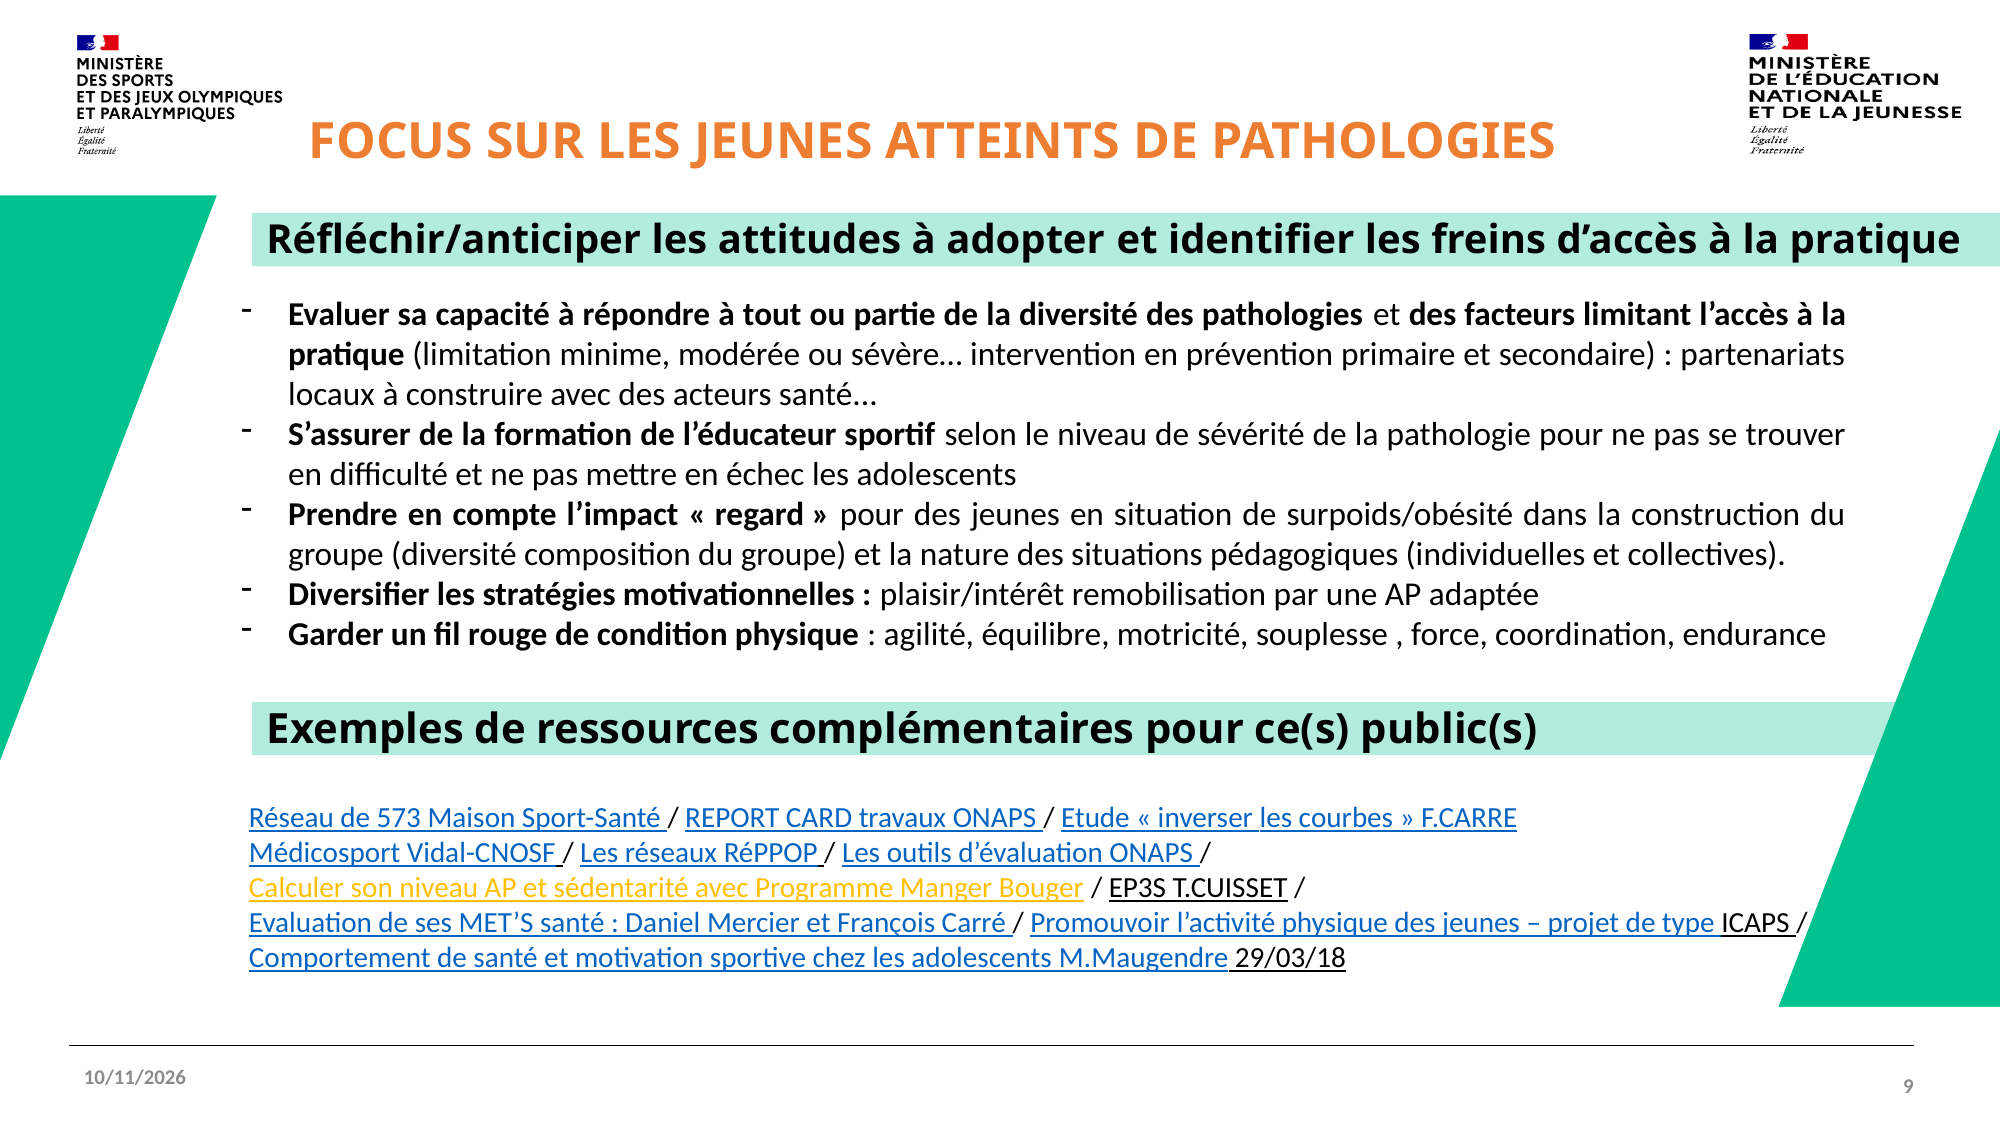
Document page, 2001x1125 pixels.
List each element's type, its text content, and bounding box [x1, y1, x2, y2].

text_box Evaluer sa capacité à répondre à tout ou partie de la diversité des pathologies et des facteurs limitant l’accès à la pratique (limitation minime, modérée ou sévère… intervention en prévention primaire et secondaire) : partenariats locaux à construire avec des acteurs santé... S’assurer de la formation de l’éducateur sportif selon le niveau de sévérité de la pathologie pour ne pas se trouver en difficulté et ne pas mettre en échec les adolescents Prendre en compte l’impact « regard » pour des jeunes en situation de surpoids/obésité dans la construction du groupe (diversité composition du groupe) et la nature des situations pédagogiques (individuelles et collectives). Diversifier les stratégies motivationnelles : plaisir/intérêt remobilisation par une AP adaptée Garder un fil rouge de condition physique : agilité, équilibre, motricité, souplesse , force, coordination, endurance [226, 285, 1862, 660]
text_box Réseau de 573 Maison Sport-Santé / REPORT CARD travaux ONAPS / Etude « inverser les courbes » F.CARRE Médicosport Vidal-CNOSF / Les réseaux RéPPOP / Les outils d’évaluation ONAPS / Calculer son niveau AP et sédentarité avec Programme Manger Bouger / EP3S T.CUISSET / Evaluation de ses MET’S santé : Daniel Mercier et François Carré / Promouvoir l’activité physique des jeunes – projet de type ICAPS / Comportement de santé et motivation sportive chez les adolescents M.Maugendre 29/03/18 [234, 791, 1903, 1071]
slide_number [69, 1046, 519, 1107]
title Focus sur les JEUNES atteints de pathologies [294, 67, 1706, 213]
slide_number 9 [1618, 1046, 1914, 1125]
picture [62, 20, 297, 169]
picture [1749, 34, 1963, 155]
text_box Réfléchir/anticiper les attitudes à adopter et identifier les freins d’accès à la pratique [252, 213, 2000, 267]
text_box Exemples de ressources complémentaires pour ce(s) public(s) [252, 701, 2000, 756]
